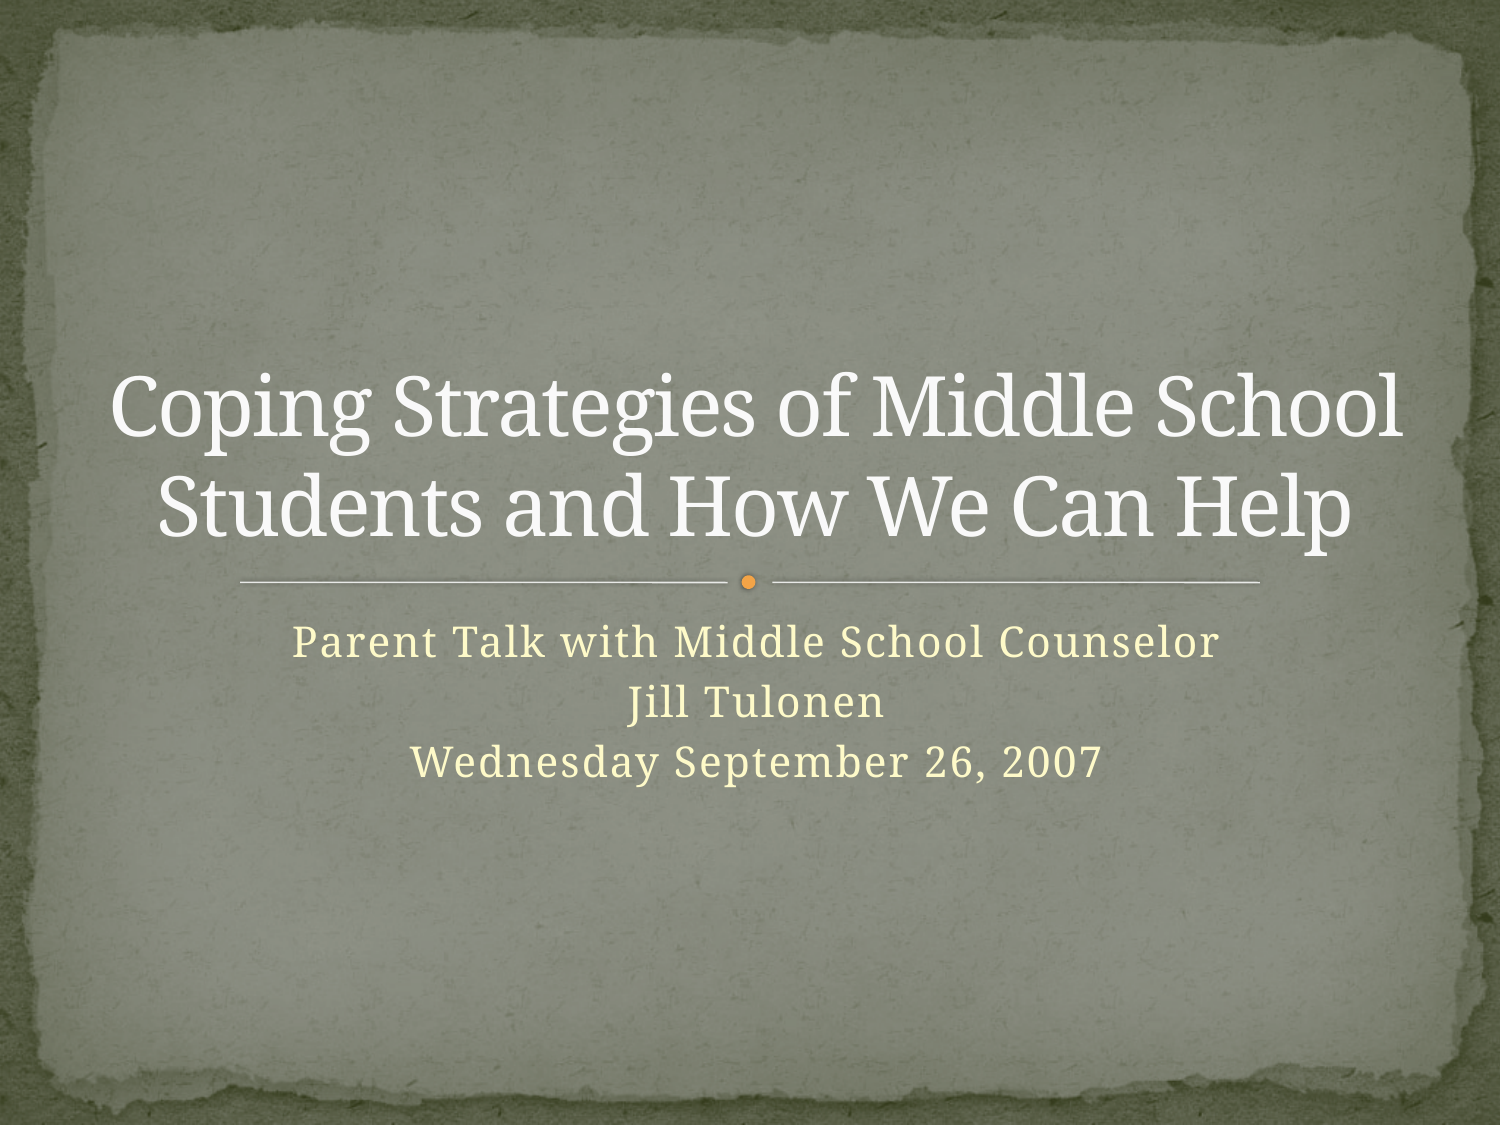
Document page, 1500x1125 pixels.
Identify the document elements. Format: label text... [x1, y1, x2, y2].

title Coping Strategies of Middle School Students and How We Can Help [74, 235, 1438, 561]
subtitle Parent Talk with Middle School Counselor Jill Tulonen Wednesday September 26, 2007 [74, 606, 1438, 795]
